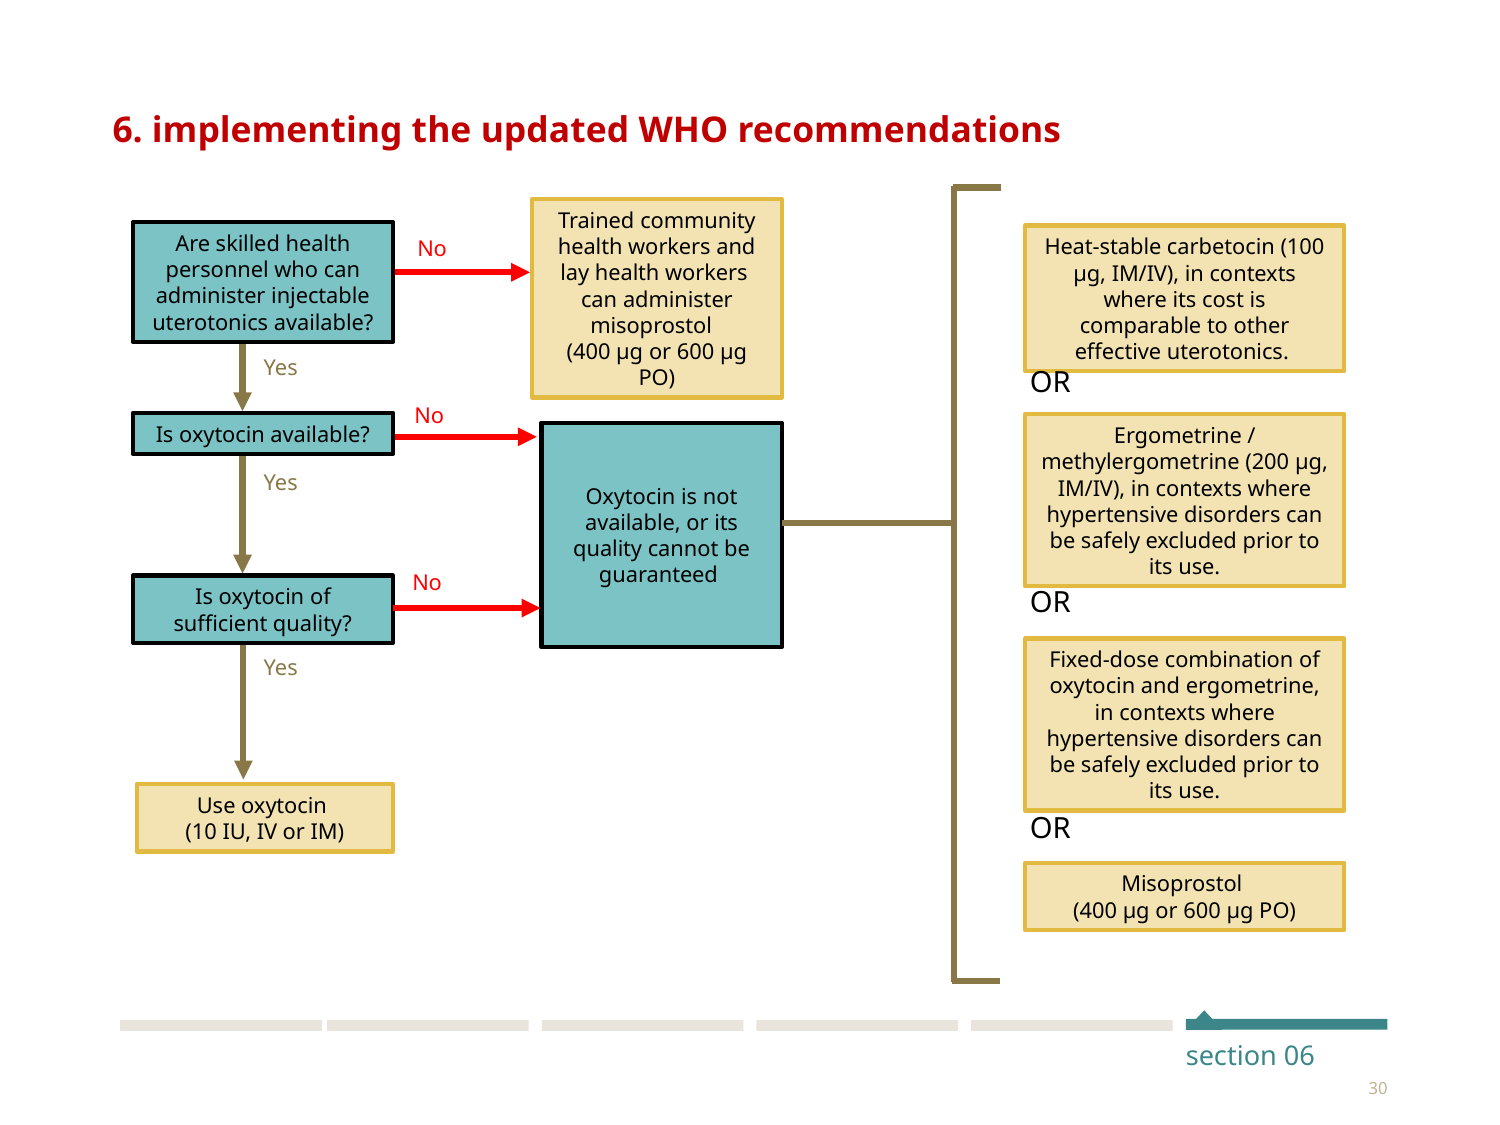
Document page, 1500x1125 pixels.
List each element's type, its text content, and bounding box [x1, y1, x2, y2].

text_box section 06 [1185, 1038, 1388, 1071]
text_box Use oxytocin (10 IU, IV or IM) [135, 782, 395, 854]
text_box [541, 1020, 744, 1031]
text_box Is oxytocin available? [131, 411, 395, 456]
text_box Are skilled health personnel who can administer injectable uterotonics available? [131, 220, 395, 344]
text_box Yes [249, 646, 335, 687]
text_box Heat-stable carbetocin (100 µg, IM/IV), in contexts where its cost is comparable to other effective uterotonics. [1023, 223, 1346, 373]
list 6. implementing the updated WHO recommendations [112, 113, 1388, 188]
text_box [120, 1020, 322, 1031]
text_box OR [1015, 575, 1088, 626]
text_box No [402, 226, 464, 268]
text_box Misoprostol (400 µg or 600 µg PO) [1023, 861, 1346, 932]
text_box No [397, 560, 459, 602]
text_box Oxytocin is not available, or its quality cannot be guaranteed [539, 421, 784, 649]
text_box No [399, 394, 461, 436]
text_box Is oxytocin of sufficient quality? [131, 573, 395, 645]
text_box OR [1015, 802, 1088, 852]
text_box Ergometrine / methylergometrine (200 µg, IM/IV), in contexts where hypertensive disorders can be safely excluded prior to its use. [1023, 412, 1346, 588]
text_box [971, 1020, 1173, 1031]
text_box Yes [249, 461, 335, 503]
text_box Yes [249, 346, 335, 388]
text_box [327, 1020, 529, 1031]
text_box Fixed-dose combination of oxytocin and ergometrine, in contexts where hypertensive disorders can be safely excluded prior to its use. [1023, 636, 1346, 813]
text_box Trained community health workers and lay health workers can administer misoprostol (400 µg or 600 µg PO) [530, 197, 784, 400]
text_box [1185, 1010, 1388, 1031]
text_box [756, 1020, 959, 1031]
text_box OR [1015, 355, 1088, 406]
